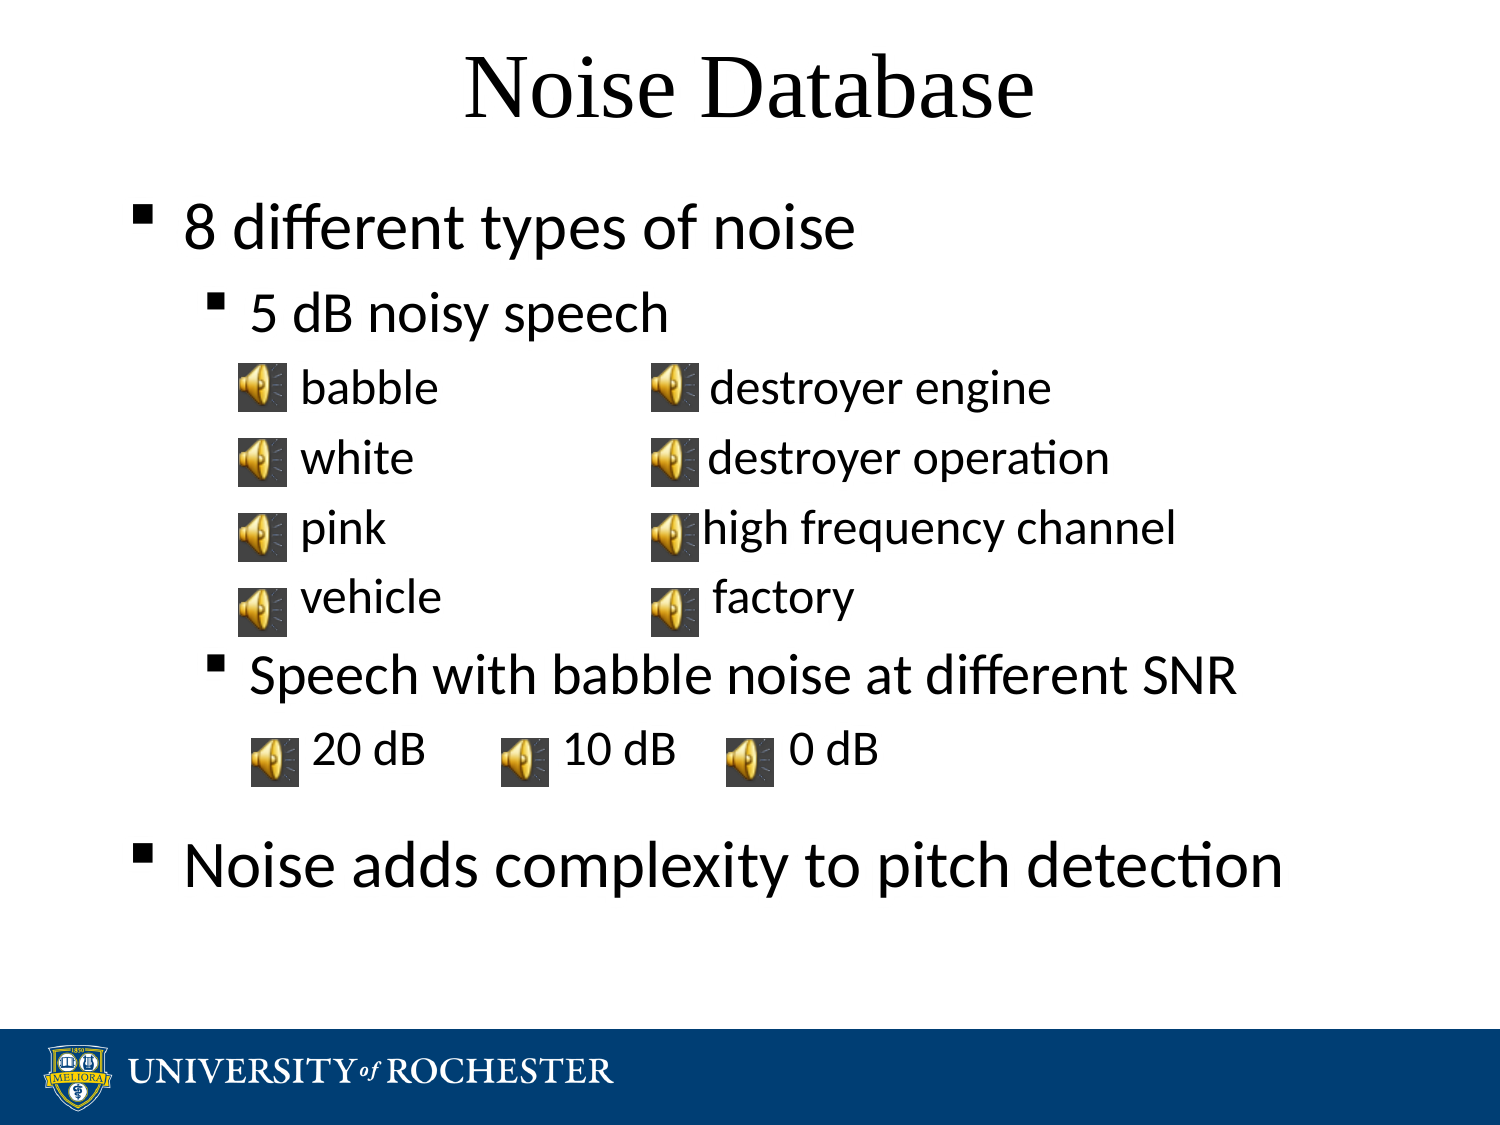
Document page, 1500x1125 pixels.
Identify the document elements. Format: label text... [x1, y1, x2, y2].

title Noise Database [112, 0, 1388, 163]
picture [237, 437, 288, 488]
picture [649, 437, 701, 488]
picture [237, 362, 288, 413]
picture [237, 587, 288, 638]
picture [649, 587, 701, 638]
picture [0, 1029, 1500, 1125]
picture [499, 737, 551, 788]
picture [249, 737, 301, 788]
picture [649, 512, 701, 563]
list 8 different types of noise 5 dB noisy speech babble destroyer engine white destroyer operation pink high frequency channel vehicle factory Speech with babble noise at different SNR 20 dB 10 dB 0 dB Noise adds complexity to pitch detection [112, 174, 1388, 1051]
picture [724, 737, 776, 788]
picture [649, 362, 701, 413]
picture [237, 512, 288, 563]
